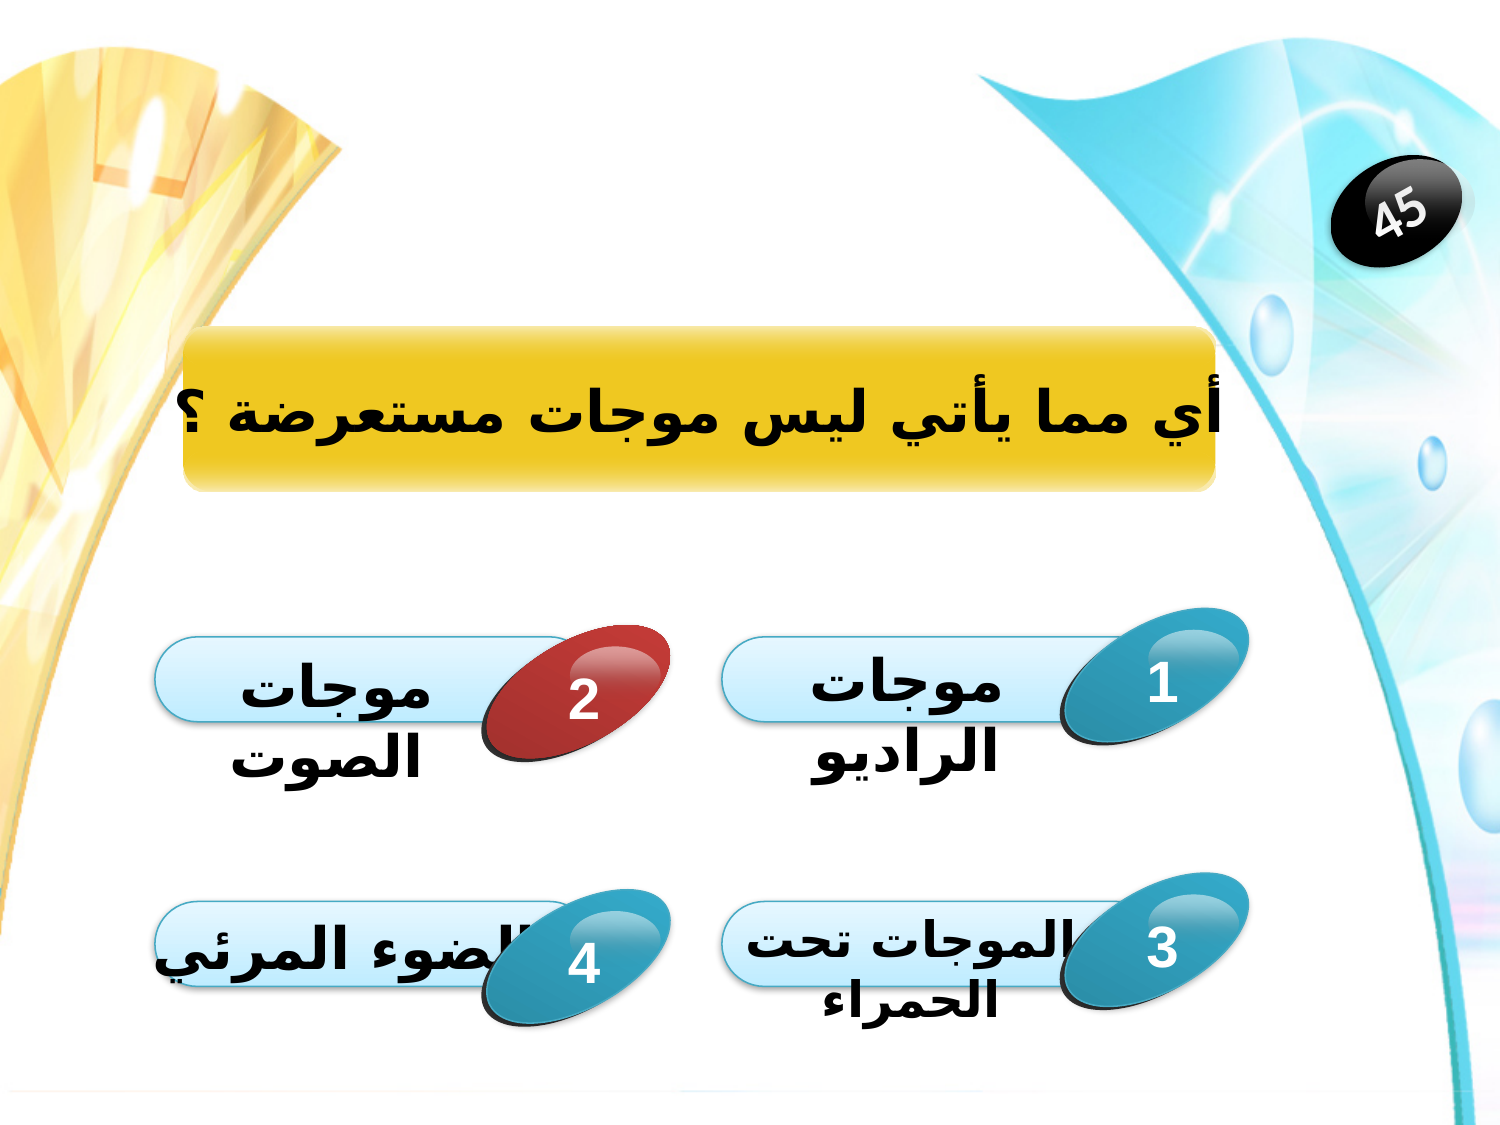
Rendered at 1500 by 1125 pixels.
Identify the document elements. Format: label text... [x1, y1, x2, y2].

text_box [721, 623, 1259, 731]
text_box 45 [1330, 178, 1418, 268]
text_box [691, 888, 1259, 995]
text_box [154, 636, 680, 747]
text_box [135, 901, 680, 1012]
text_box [182, 325, 1216, 492]
picture [0, 0, 1500, 1125]
